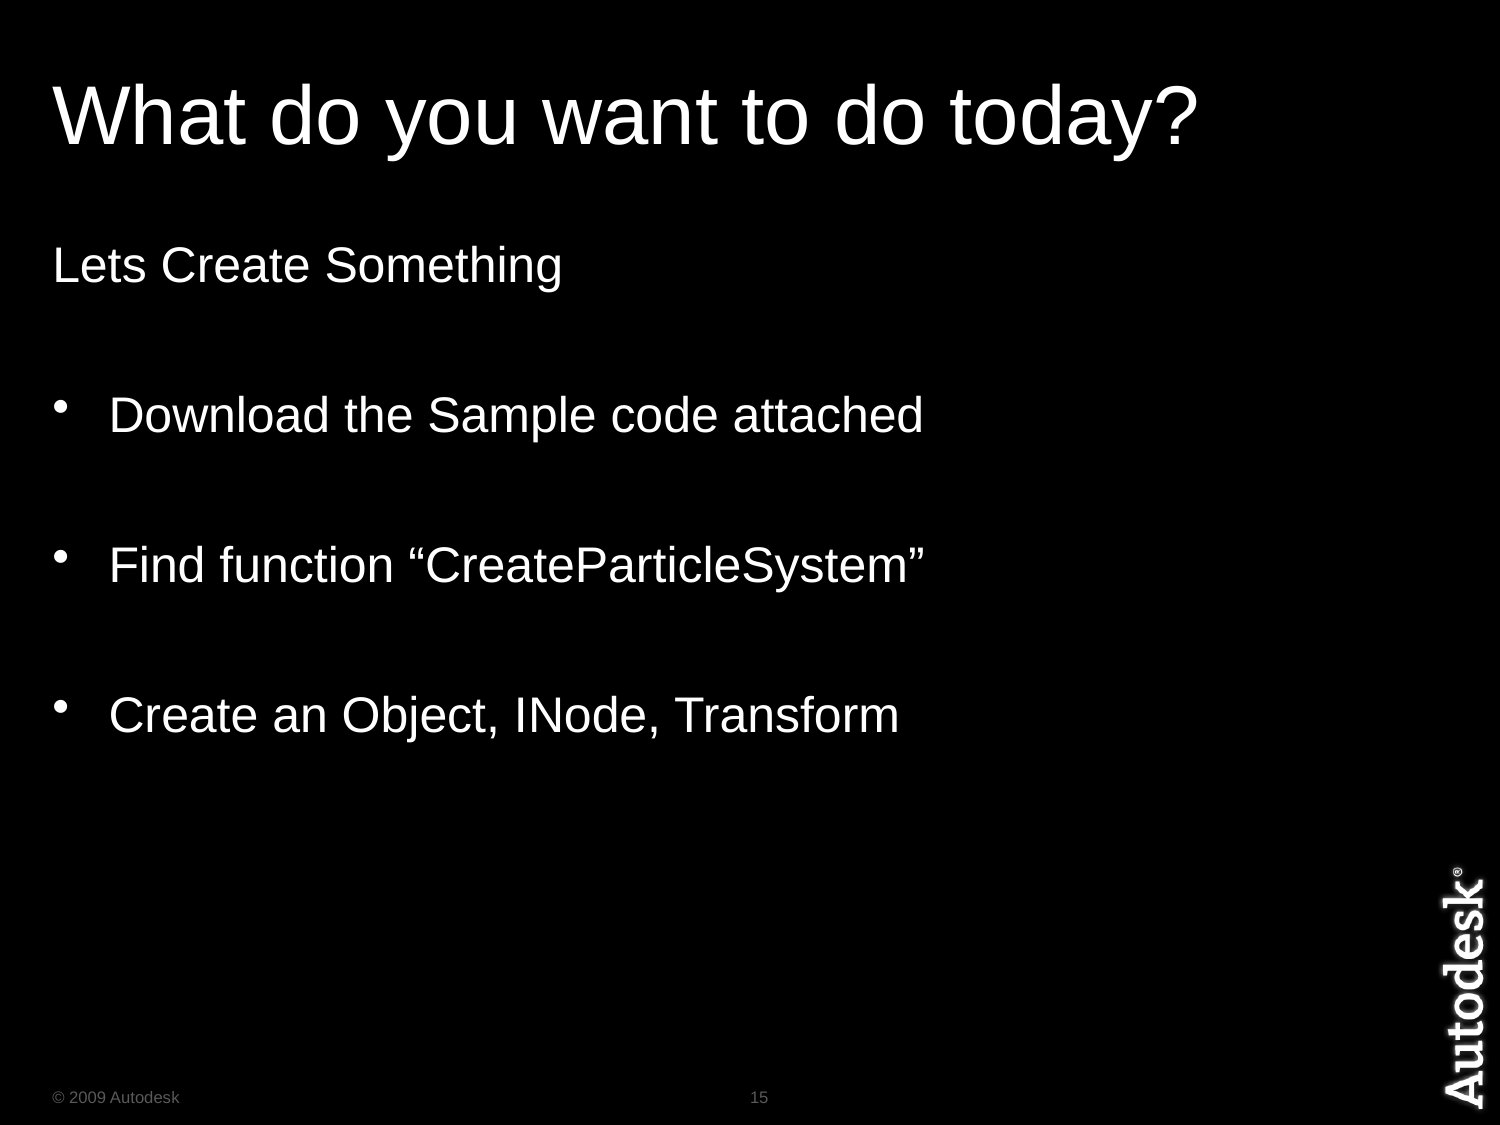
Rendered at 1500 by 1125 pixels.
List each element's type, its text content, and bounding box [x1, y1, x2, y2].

picture [1402, 0, 1500, 1125]
title What do you want to do today? [52, 22, 1401, 211]
list Lets Create Something Download the Sample code attached Find function “CreateParticleSystem” Create an Object, INode, Transform [52, 231, 1401, 1073]
